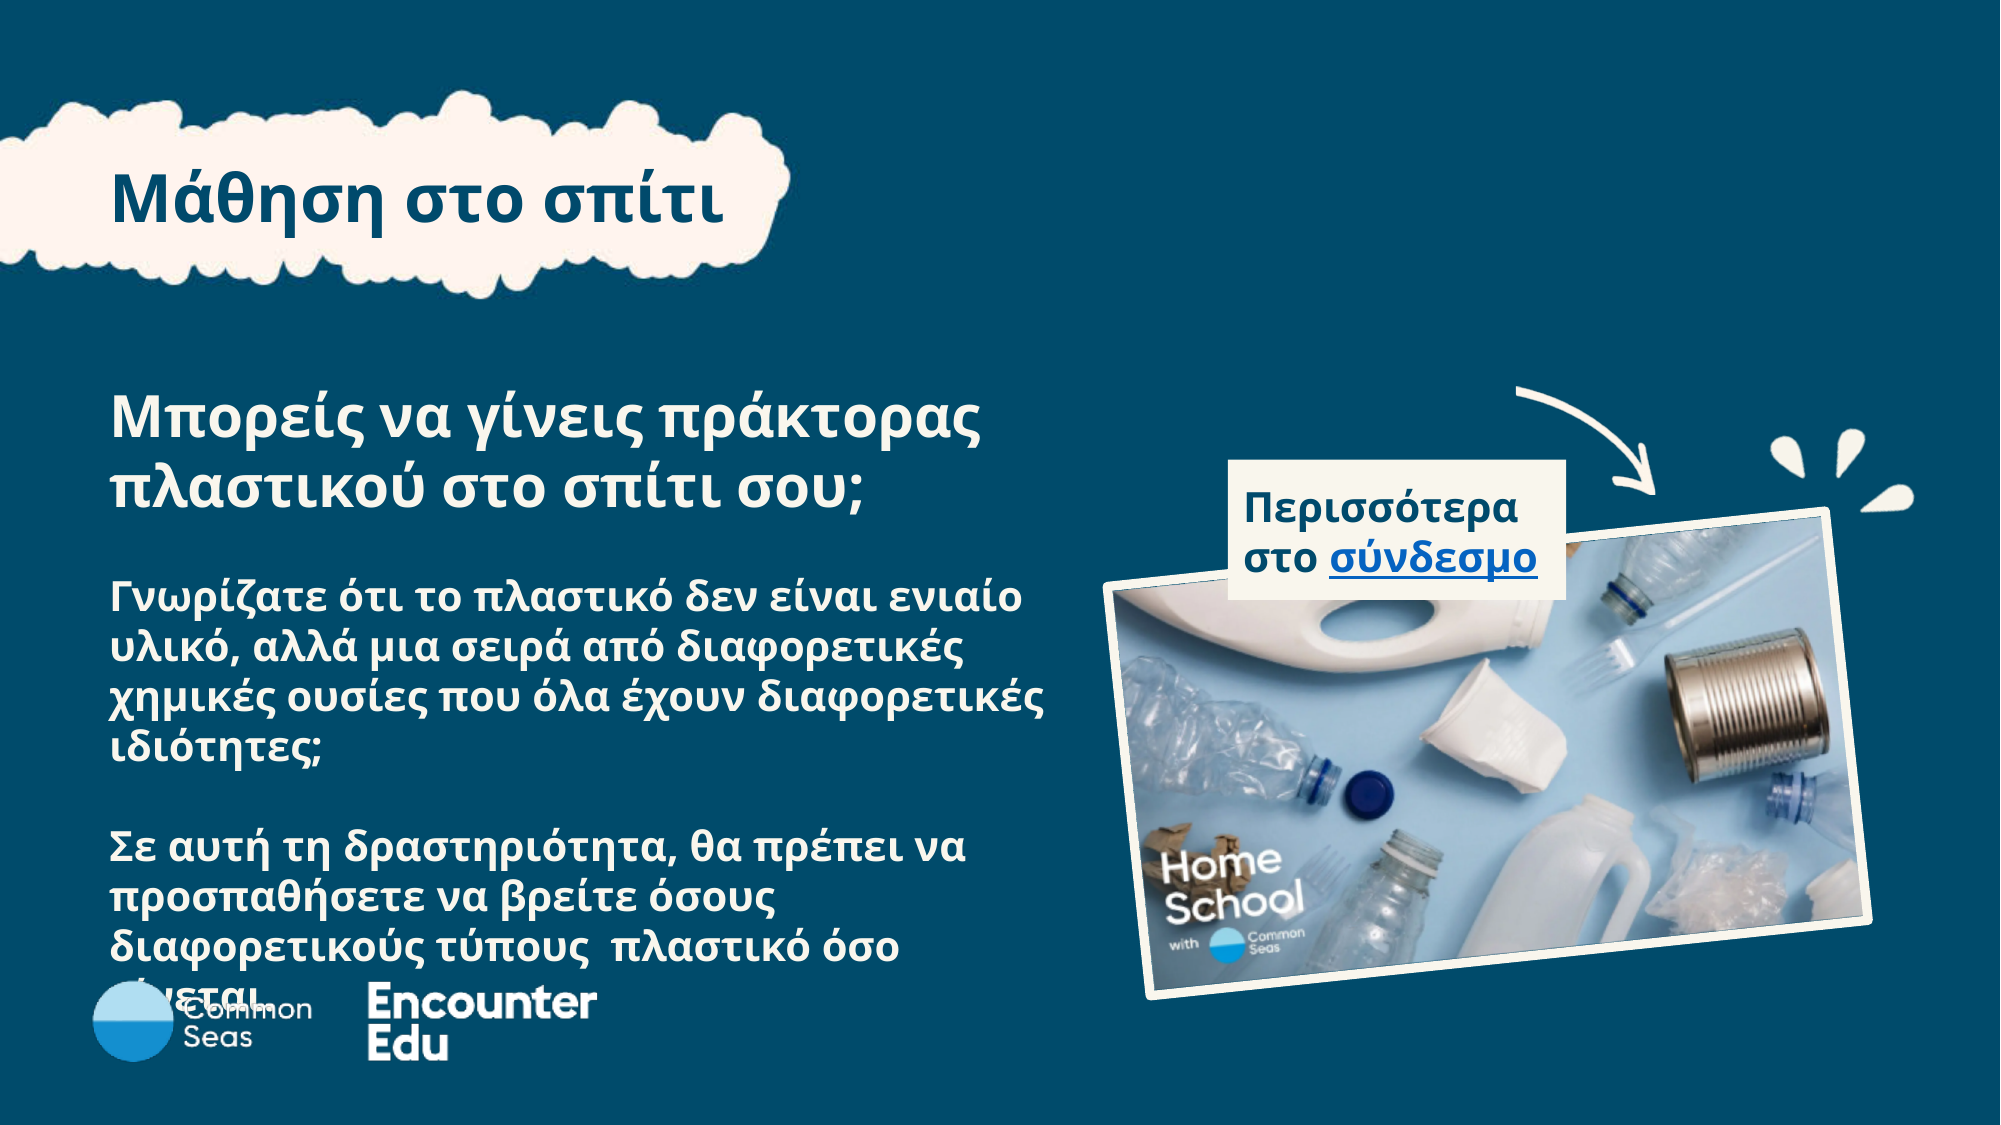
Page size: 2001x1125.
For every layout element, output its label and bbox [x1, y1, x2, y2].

picture [836, 589, 859, 611]
picture [283, 589, 302, 611]
picture [627, 589, 647, 610]
picture [171, 738, 192, 761]
picture [712, 588, 731, 611]
picture [1836, 429, 1865, 478]
picture [221, 1031, 237, 1047]
picture [232, 657, 238, 666]
picture [891, 839, 902, 861]
picture [764, 939, 784, 960]
picture [416, 639, 439, 661]
picture [316, 689, 336, 711]
picture [645, 689, 669, 720]
picture [547, 639, 570, 661]
picture [210, 405, 240, 437]
picture [669, 939, 692, 961]
picture [284, 839, 303, 861]
picture [439, 689, 467, 711]
picture [917, 405, 950, 437]
picture [342, 689, 365, 711]
picture [293, 738, 310, 768]
picture [821, 828, 827, 835]
picture [506, 391, 515, 401]
picture [129, 730, 149, 761]
picture [559, 589, 582, 611]
picture [423, 1035, 448, 1060]
picture [136, 838, 155, 861]
picture [288, 939, 307, 961]
picture [241, 938, 261, 970]
picture [756, 888, 774, 918]
picture [282, 405, 309, 437]
picture [257, 688, 275, 718]
picture [309, 838, 328, 870]
picture [771, 588, 790, 611]
picture [486, 939, 513, 961]
picture [220, 889, 247, 911]
picture [255, 639, 278, 661]
picture [692, 830, 713, 861]
picture [759, 680, 780, 711]
picture [935, 689, 954, 711]
picture [560, 405, 587, 437]
picture [781, 638, 802, 661]
picture [696, 939, 719, 961]
picture [553, 828, 559, 835]
picture [735, 589, 756, 610]
picture [812, 406, 839, 437]
picture [502, 838, 522, 870]
picture [397, 839, 420, 861]
picture [366, 589, 385, 611]
picture [306, 888, 326, 920]
picture [241, 1031, 252, 1047]
picture [779, 406, 808, 436]
picture [165, 406, 205, 437]
picture [112, 639, 133, 661]
picture [223, 839, 242, 861]
picture [176, 988, 249, 1019]
picture [185, 1025, 199, 1047]
picture [156, 739, 167, 761]
picture [808, 638, 828, 670]
picture [754, 839, 782, 861]
picture [977, 689, 997, 710]
picture [671, 688, 692, 711]
picture [1000, 588, 1021, 611]
picture [475, 838, 495, 870]
picture [530, 888, 550, 920]
picture [525, 406, 555, 436]
picture [0, 88, 794, 299]
picture [642, 839, 665, 861]
picture [518, 938, 539, 961]
picture [308, 630, 331, 661]
picture [787, 838, 807, 870]
picture [594, 838, 613, 870]
picture [206, 638, 227, 661]
picture [143, 888, 163, 920]
picture [544, 939, 565, 961]
picture [405, 461, 414, 471]
picture [422, 992, 446, 1018]
picture [159, 589, 189, 611]
picture [619, 839, 638, 861]
picture [437, 939, 456, 961]
picture [110, 889, 138, 911]
picture [740, 405, 773, 437]
picture [556, 628, 562, 635]
picture [1011, 678, 1017, 685]
picture [643, 930, 666, 961]
picture [945, 638, 962, 668]
picture [585, 589, 604, 611]
picture [313, 939, 325, 961]
picture [659, 406, 699, 437]
picture [552, 992, 578, 1018]
picture [113, 582, 131, 610]
picture [521, 638, 542, 670]
picture [704, 888, 725, 911]
picture [880, 639, 892, 661]
picture [897, 639, 917, 660]
picture [802, 689, 825, 711]
picture [697, 689, 718, 711]
picture [888, 688, 909, 720]
picture [110, 476, 150, 507]
picture [237, 580, 255, 618]
picture [786, 689, 798, 711]
picture [651, 888, 672, 911]
picture [913, 589, 934, 610]
picture [687, 580, 708, 611]
picture [824, 938, 845, 961]
picture [505, 639, 517, 661]
picture [279, 1003, 312, 1019]
picture [112, 930, 132, 961]
picture [796, 589, 808, 611]
picture [223, 578, 229, 585]
picture [617, 405, 642, 447]
picture [318, 391, 327, 401]
picture [248, 838, 268, 870]
picture [194, 889, 217, 911]
picture [394, 476, 423, 507]
picture [565, 476, 598, 507]
picture [138, 630, 161, 661]
picture [593, 889, 612, 911]
picture [850, 939, 873, 961]
picture [471, 688, 492, 711]
picture [942, 839, 965, 861]
picture [438, 889, 459, 910]
picture [569, 839, 588, 861]
picture [916, 839, 937, 860]
picture [560, 680, 583, 711]
picture [461, 939, 482, 961]
picture [570, 938, 588, 968]
picture [1103, 460, 1872, 1000]
picture [323, 476, 352, 506]
picture [416, 589, 435, 611]
picture [353, 938, 374, 961]
picture [514, 475, 544, 507]
picture [166, 639, 177, 661]
picture [417, 405, 450, 437]
picture [829, 689, 857, 720]
picture [890, 588, 909, 611]
picture [190, 475, 223, 507]
picture [532, 589, 555, 611]
picture [584, 639, 608, 661]
picture [444, 476, 477, 507]
picture [1002, 688, 1021, 711]
picture [956, 589, 979, 611]
picture [544, 838, 565, 861]
picture [385, 688, 404, 711]
picture [252, 889, 275, 911]
picture [747, 939, 759, 961]
picture [368, 982, 390, 1018]
picture [221, 738, 241, 770]
picture [722, 689, 744, 710]
picture [404, 888, 423, 911]
picture [498, 689, 519, 711]
picture [1516, 387, 1655, 494]
picture [370, 689, 382, 711]
picture [855, 639, 874, 661]
picture [214, 938, 235, 961]
picture [705, 405, 734, 450]
picture [815, 476, 844, 507]
picture [215, 628, 221, 635]
picture [579, 889, 591, 911]
picture [380, 939, 401, 961]
picture [183, 639, 202, 660]
picture [722, 939, 741, 961]
picture [198, 839, 219, 861]
picture [246, 739, 265, 761]
picture [464, 889, 487, 911]
picture [954, 405, 979, 447]
picture [313, 757, 319, 766]
picture [865, 838, 884, 861]
picture [1861, 484, 1914, 512]
picture [669, 857, 675, 866]
picture [368, 1024, 390, 1060]
picture [234, 688, 253, 711]
picture [506, 985, 551, 1018]
picture [474, 589, 502, 611]
picture [338, 405, 363, 447]
picture [753, 391, 762, 401]
picture [257, 828, 263, 835]
picture [668, 476, 695, 507]
picture [862, 688, 883, 711]
picture [721, 639, 745, 661]
picture [1770, 436, 1805, 478]
picture [372, 639, 392, 670]
picture [503, 880, 524, 920]
picture [333, 639, 357, 661]
picture [718, 839, 741, 861]
picture [586, 689, 609, 711]
picture [359, 888, 378, 911]
picture [133, 589, 154, 610]
picture [409, 688, 427, 718]
picture [679, 630, 699, 661]
picture [554, 888, 573, 911]
picture [748, 639, 776, 670]
picture [834, 839, 862, 861]
picture [610, 589, 622, 611]
picture [730, 889, 751, 911]
picture [341, 588, 362, 611]
picture [612, 939, 639, 961]
picture [921, 638, 940, 661]
picture [316, 406, 333, 437]
picture [181, 939, 209, 970]
picture [528, 839, 540, 861]
picture [650, 588, 671, 611]
picture [356, 475, 386, 507]
picture [138, 688, 157, 720]
picture [439, 588, 460, 611]
picture [642, 638, 663, 661]
picture [777, 475, 807, 507]
picture [228, 476, 261, 507]
picture [394, 993, 418, 1018]
picture [222, 589, 234, 611]
picture [390, 589, 402, 611]
picture [400, 639, 412, 661]
picture [154, 463, 187, 507]
picture [196, 739, 215, 761]
picture [282, 630, 305, 661]
picture [581, 993, 597, 1018]
picture [202, 1031, 218, 1047]
picture [193, 689, 204, 711]
picture [595, 406, 612, 437]
picture [651, 628, 657, 635]
picture [535, 688, 556, 711]
picture [617, 888, 636, 911]
picture [812, 838, 831, 861]
picture [960, 689, 972, 711]
picture [265, 476, 292, 507]
picture [170, 839, 193, 861]
picture [115, 396, 158, 436]
picture [623, 688, 642, 711]
picture [601, 476, 641, 507]
picture [845, 405, 875, 437]
picture [289, 688, 310, 711]
picture [648, 476, 665, 507]
picture [381, 889, 400, 911]
picture [506, 580, 529, 611]
picture [346, 830, 367, 861]
picture [113, 739, 125, 761]
picture [739, 476, 772, 507]
picture [210, 689, 229, 710]
picture [180, 728, 186, 735]
picture [279, 880, 300, 911]
picture [480, 638, 499, 661]
picture [139, 939, 150, 961]
picture [788, 938, 809, 961]
picture [833, 928, 839, 935]
picture [703, 476, 720, 507]
picture [1025, 688, 1043, 718]
picture [706, 639, 717, 661]
picture [864, 589, 876, 611]
picture [381, 406, 411, 436]
picture [257, 589, 280, 611]
picture [195, 588, 216, 620]
picture [882, 405, 911, 450]
picture [481, 476, 508, 507]
picture [677, 889, 700, 911]
picture [165, 689, 185, 720]
picture [468, 406, 499, 450]
picture [913, 688, 932, 711]
picture [299, 476, 316, 507]
picture [984, 589, 996, 611]
picture [332, 889, 355, 911]
picture [247, 405, 276, 450]
picture [330, 939, 350, 960]
picture [168, 888, 189, 911]
picture [453, 639, 477, 661]
picture [111, 832, 132, 860]
picture [650, 461, 659, 471]
picture [265, 938, 284, 961]
picture [393, 1024, 418, 1060]
picture [110, 689, 133, 720]
picture [307, 588, 326, 611]
picture [877, 938, 898, 961]
picture [832, 638, 851, 661]
picture [372, 838, 392, 870]
picture [851, 501, 860, 514]
picture [610, 639, 638, 661]
picture [406, 938, 423, 968]
picture [269, 738, 288, 761]
picture [154, 939, 177, 961]
picture [504, 406, 521, 437]
picture [810, 589, 831, 610]
picture [93, 978, 174, 1061]
picture [448, 993, 502, 1018]
picture [424, 839, 469, 861]
picture [940, 589, 952, 611]
picture [251, 989, 275, 1018]
picture [852, 475, 861, 484]
